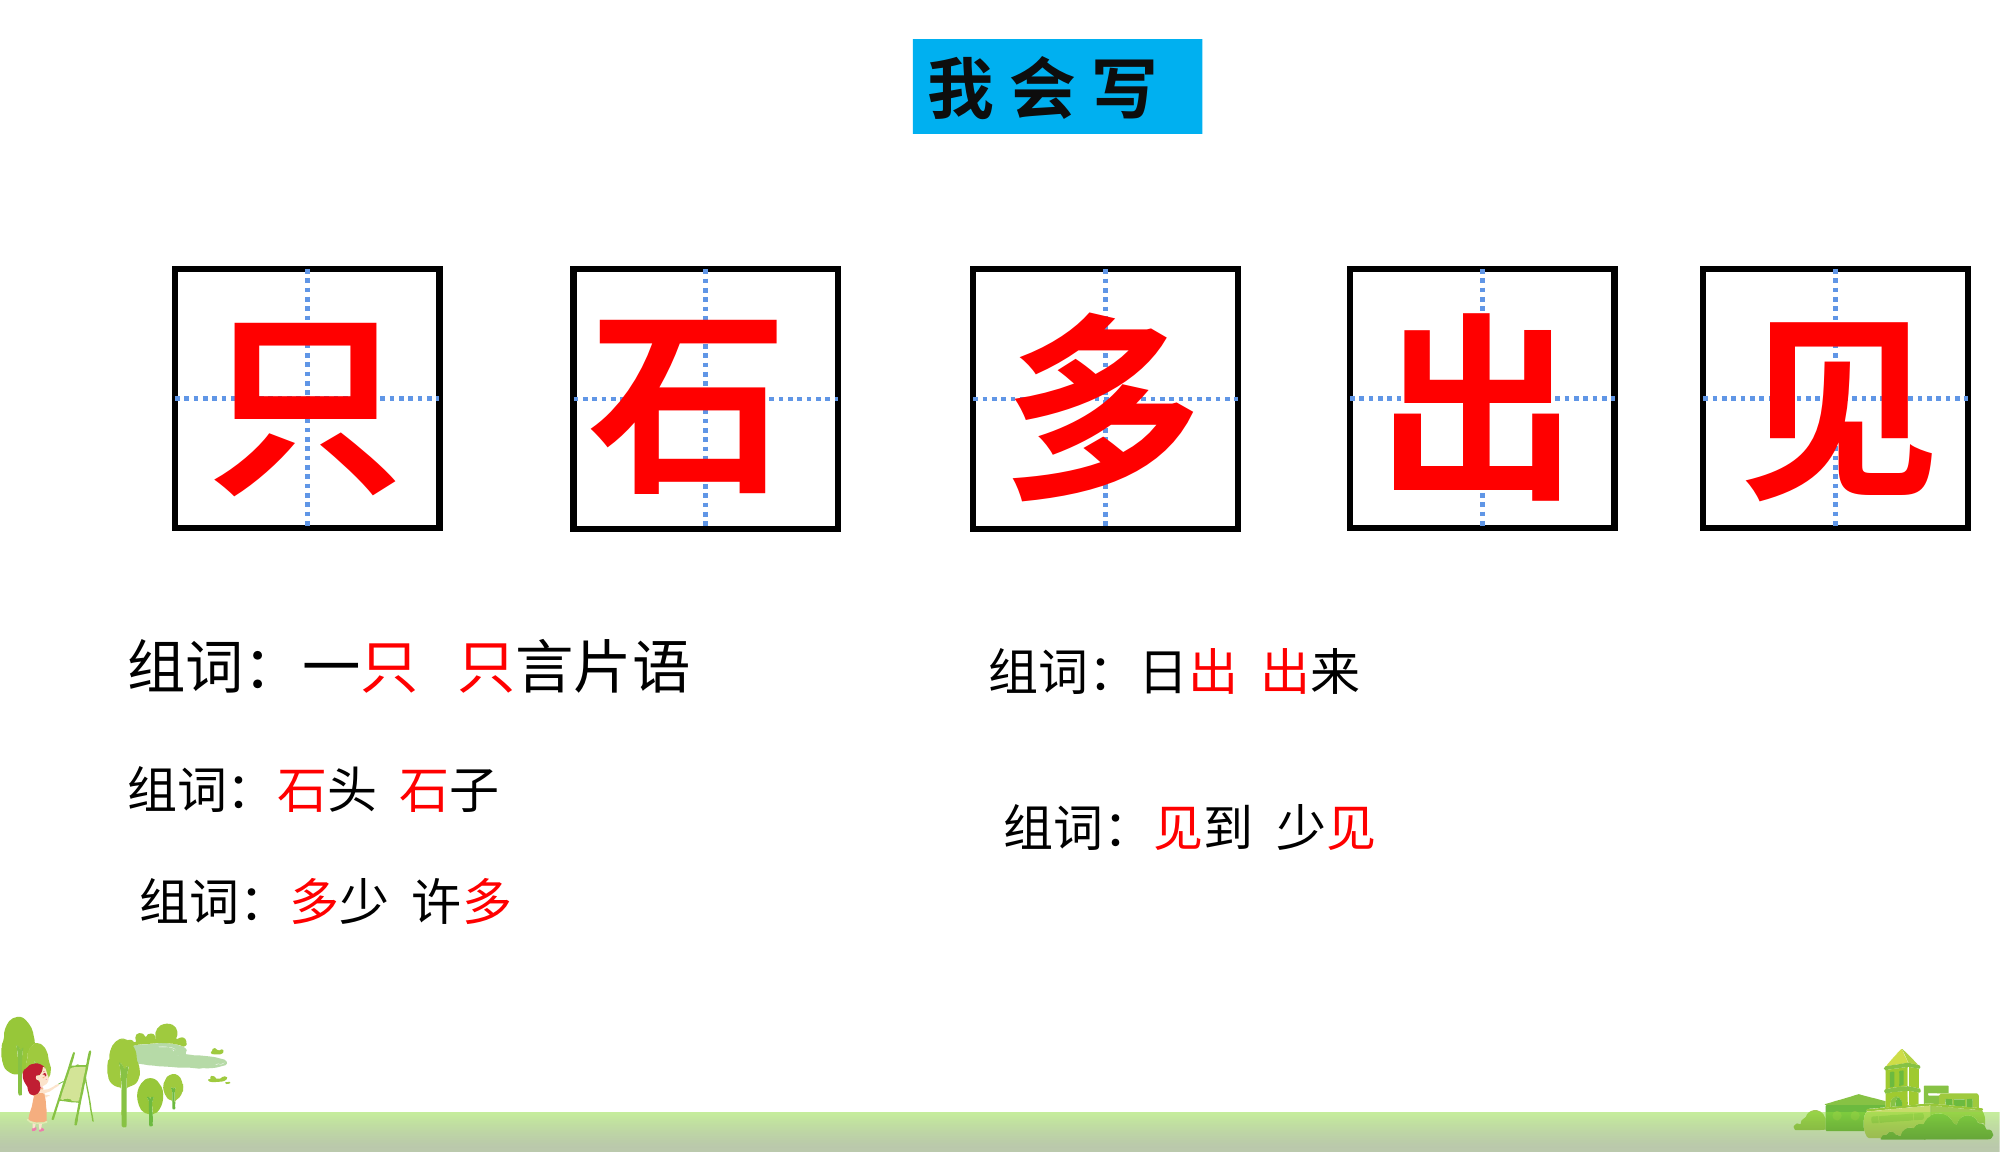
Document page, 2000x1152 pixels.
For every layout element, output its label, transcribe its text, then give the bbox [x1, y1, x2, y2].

text_box 组词：一只 只言片语 [112, 622, 879, 708]
text_box 组词：日出 出来 [973, 632, 1422, 708]
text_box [1703, 268, 1968, 529]
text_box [1350, 268, 1615, 529]
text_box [973, 269, 1238, 529]
text_box 我 会 写 [912, 39, 1203, 134]
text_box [573, 269, 839, 529]
text_box 组词：见到 少见 [988, 789, 1438, 864]
text_box 组词：多少 许多 [124, 863, 574, 939]
text_box 组词：石头 石子 [112, 750, 562, 826]
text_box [174, 268, 440, 529]
